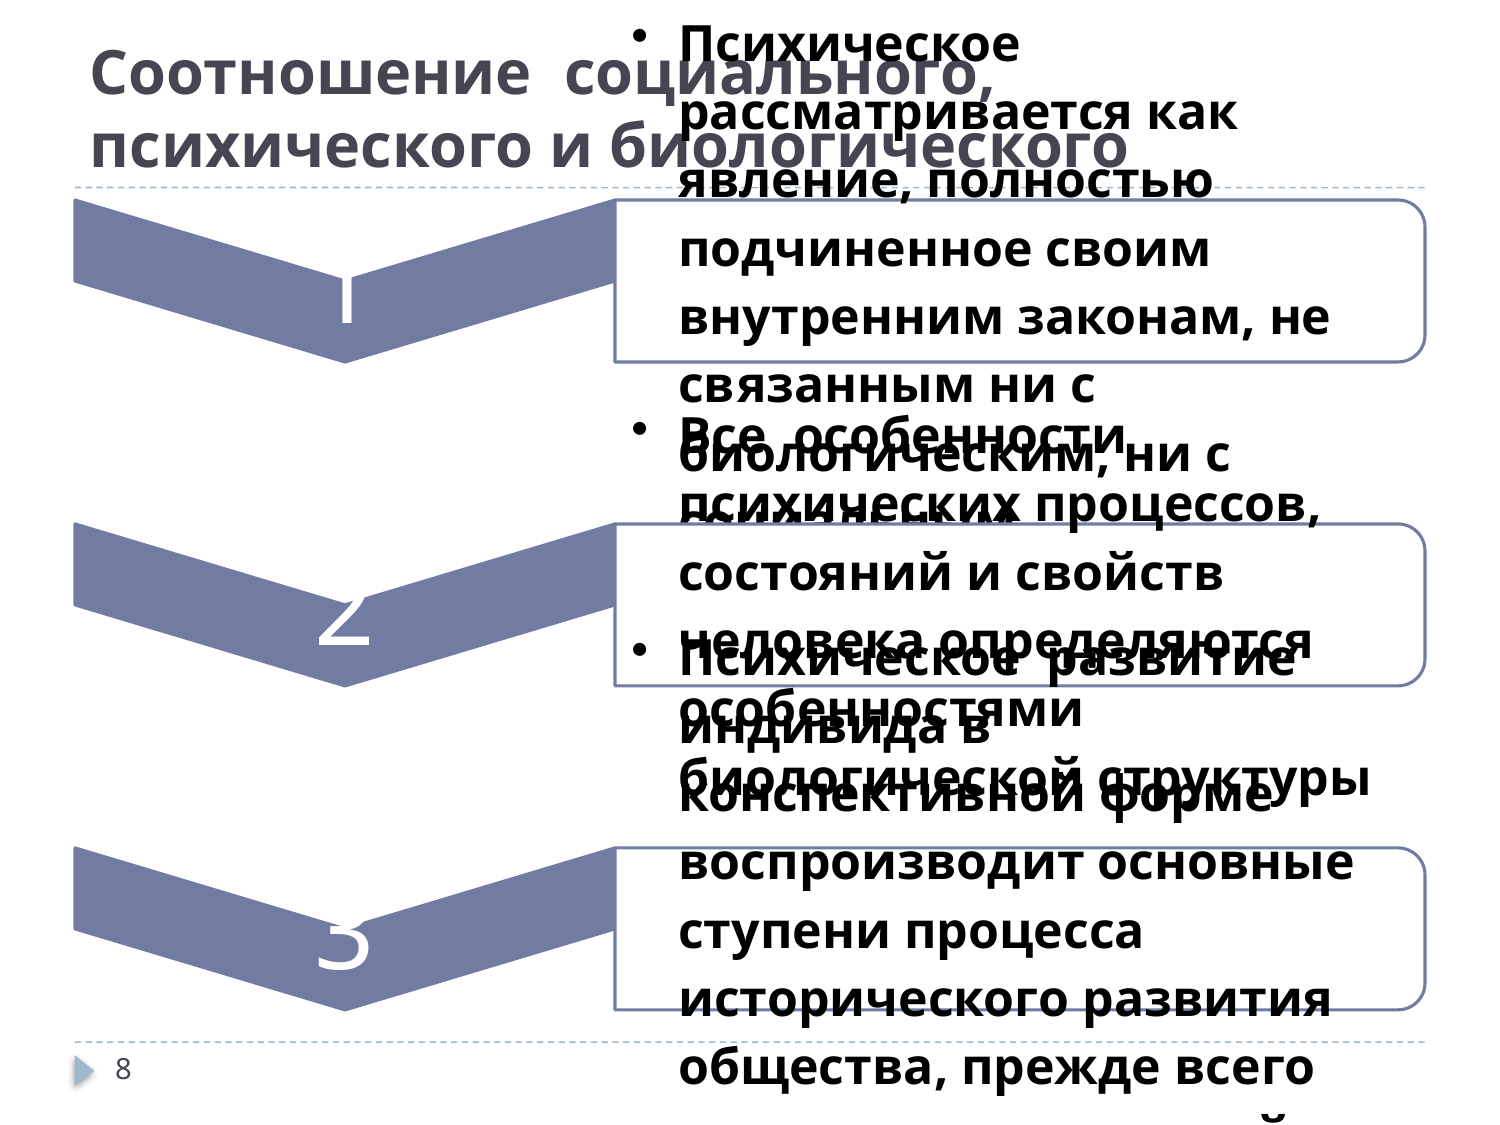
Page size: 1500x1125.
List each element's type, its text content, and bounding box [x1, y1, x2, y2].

slide_number 8 [100, 1042, 426, 1103]
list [74, 199, 1426, 1011]
title Соотношение социального, психического и биологического [75, 24, 1425, 188]
